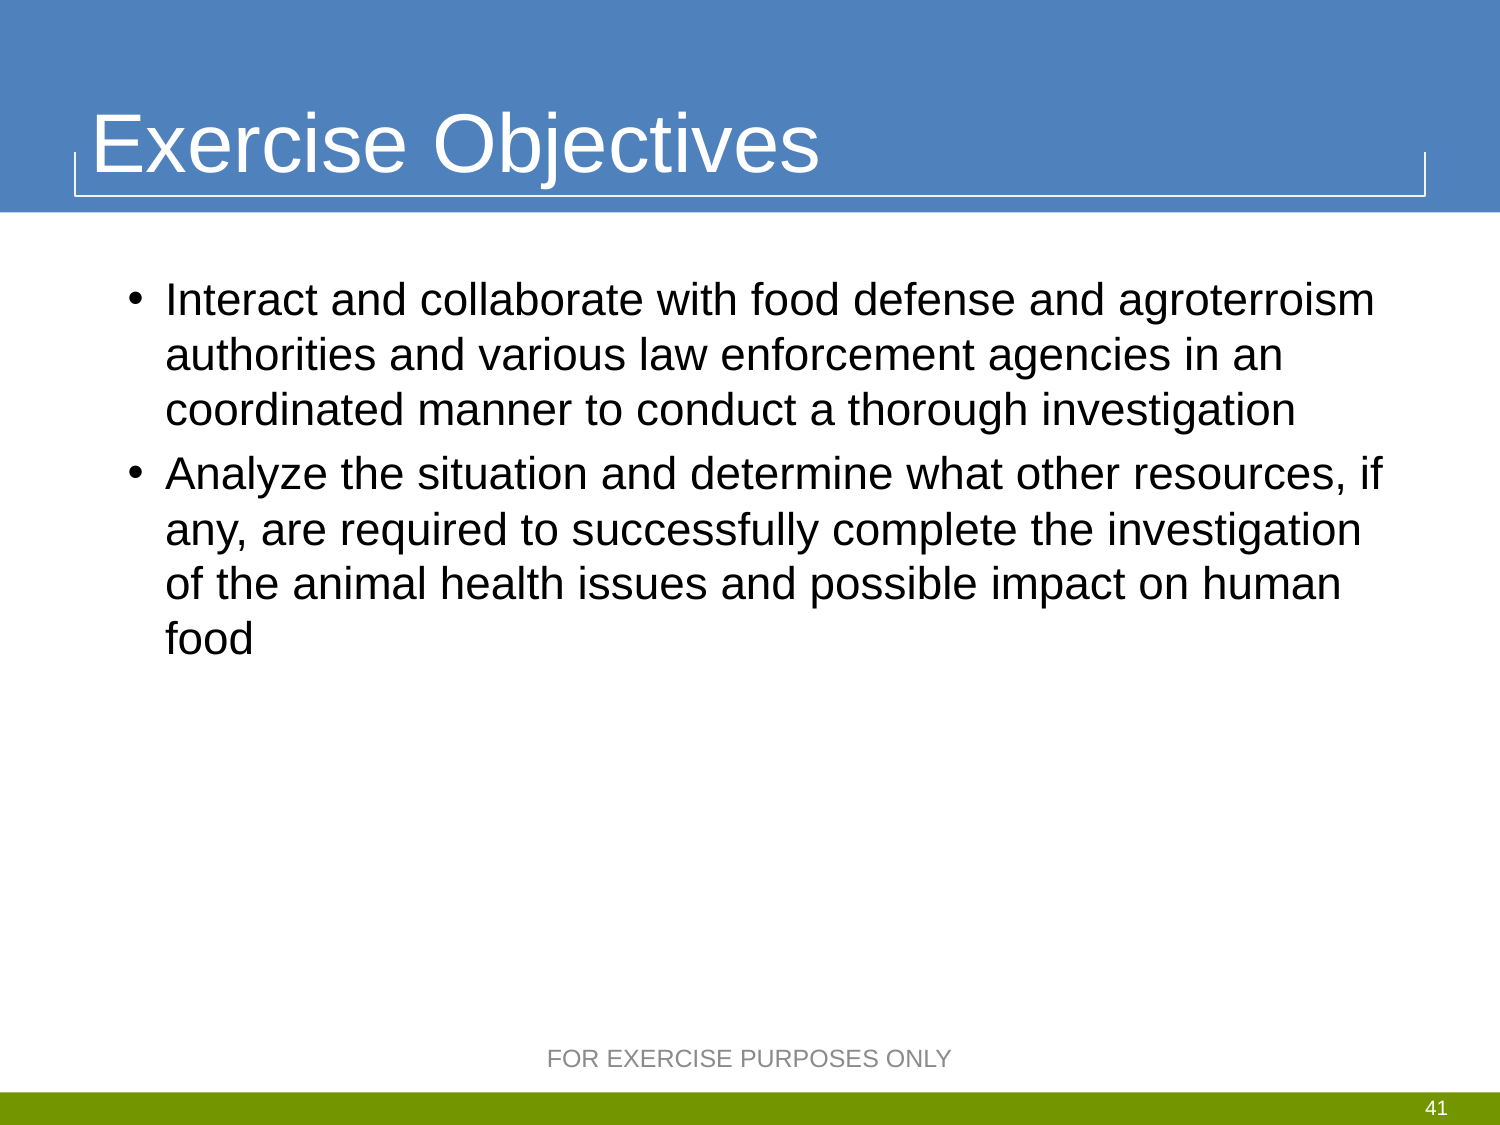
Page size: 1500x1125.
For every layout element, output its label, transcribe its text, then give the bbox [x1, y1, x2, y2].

title Exercise Objectives [74, 44, 1426, 233]
list Interact and collaborate with food defense and agroterroism authorities and various law enforcement agencies in an coordinated manner to conduct a thorough investigation Analyze the situation and determine what other resources, if any, are required to successfully complete the investigation of the animal health issues and possible impact on human food [74, 262, 1426, 1006]
footer FOR EXERCISE PURPOSES ONLY [512, 1042, 988, 1103]
